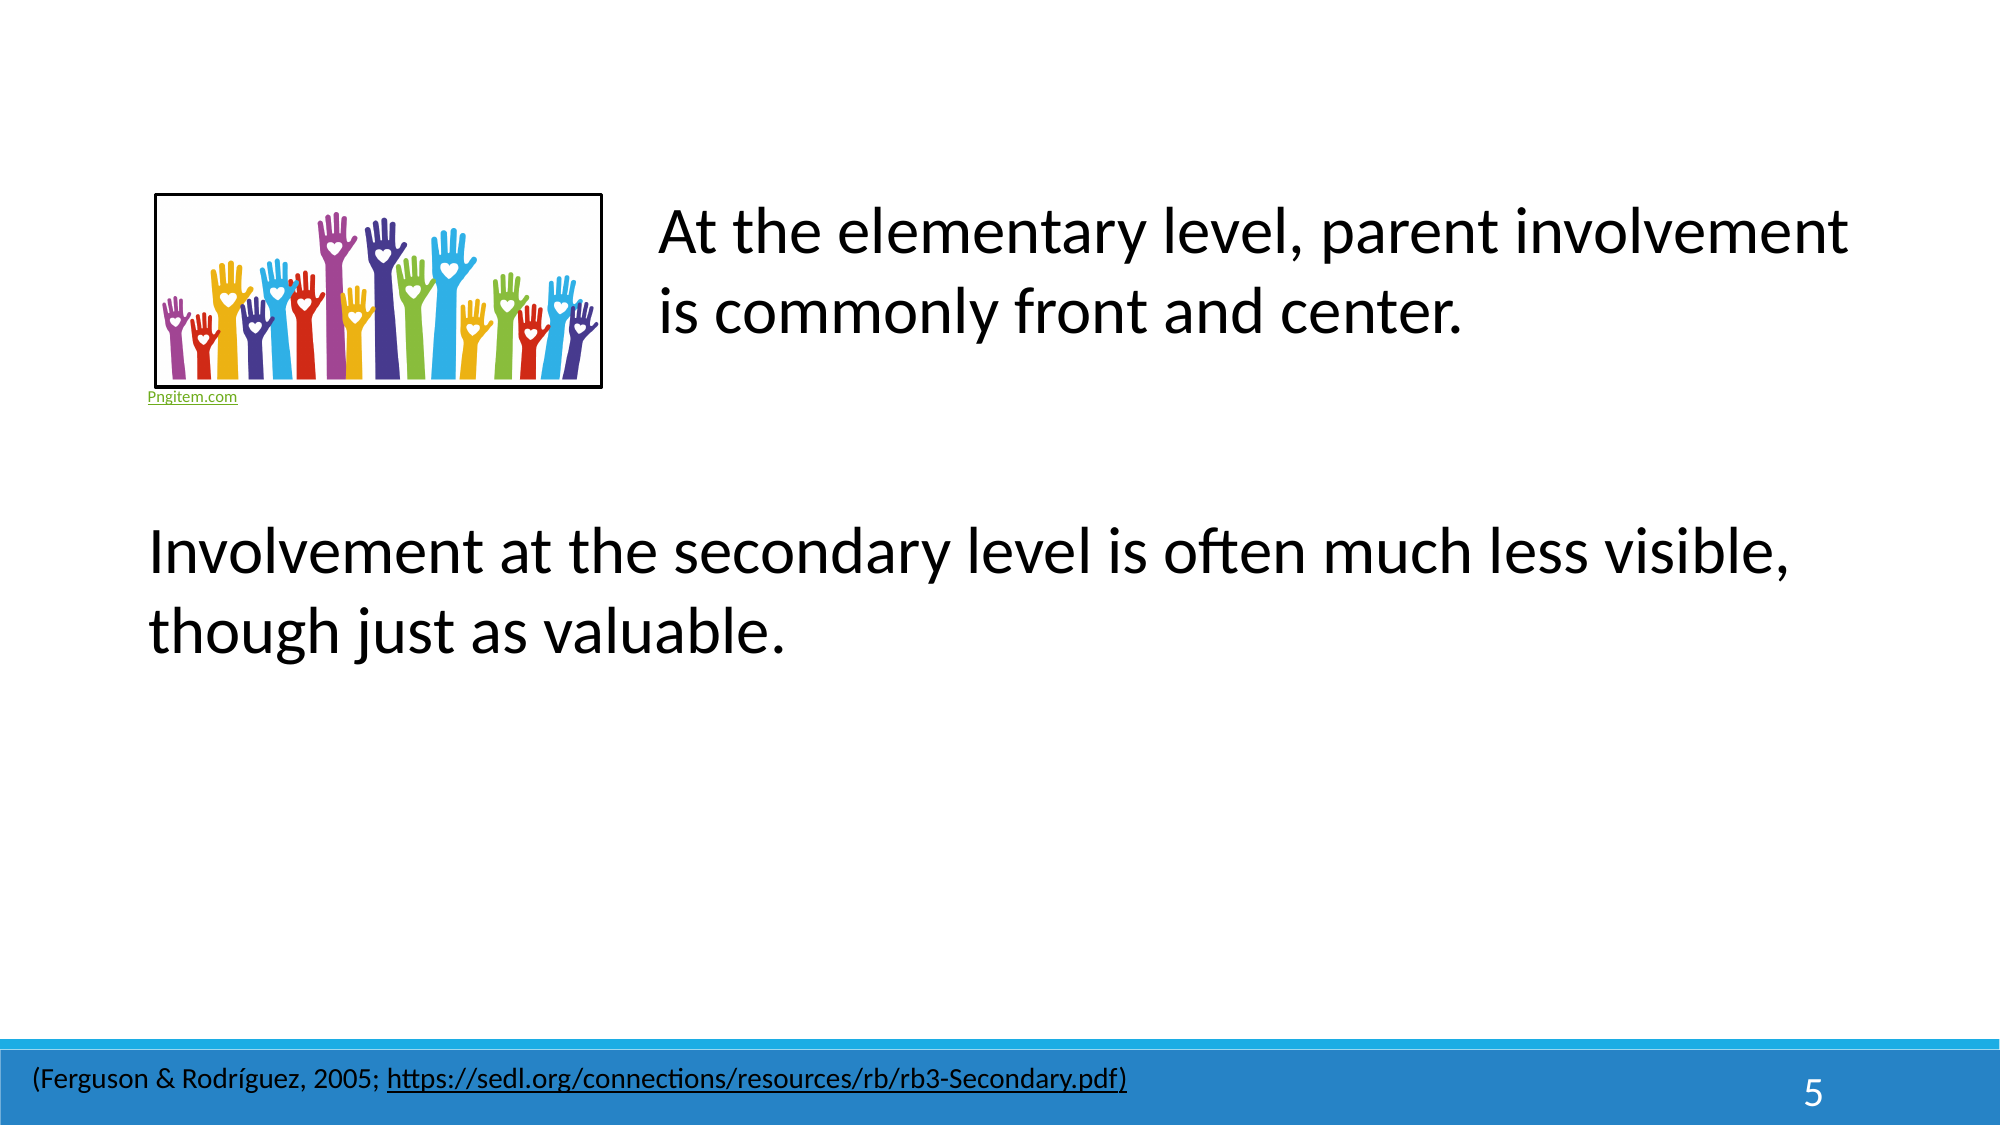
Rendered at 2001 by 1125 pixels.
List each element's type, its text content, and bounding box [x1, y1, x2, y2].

text_box (Ferguson & Rodríguez, 2005; https://sedl.org/connections/resources/rb/rb3-Secondary.pdf) [17, 1052, 1540, 1103]
slide_number 5 [1624, 1059, 1840, 1120]
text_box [139, 195, 601, 409]
text_box At the elementary level, parent involvement is commonly front and center. Involvement at the secondary level is often much less visible, though just as valuable. [88, 179, 1912, 755]
